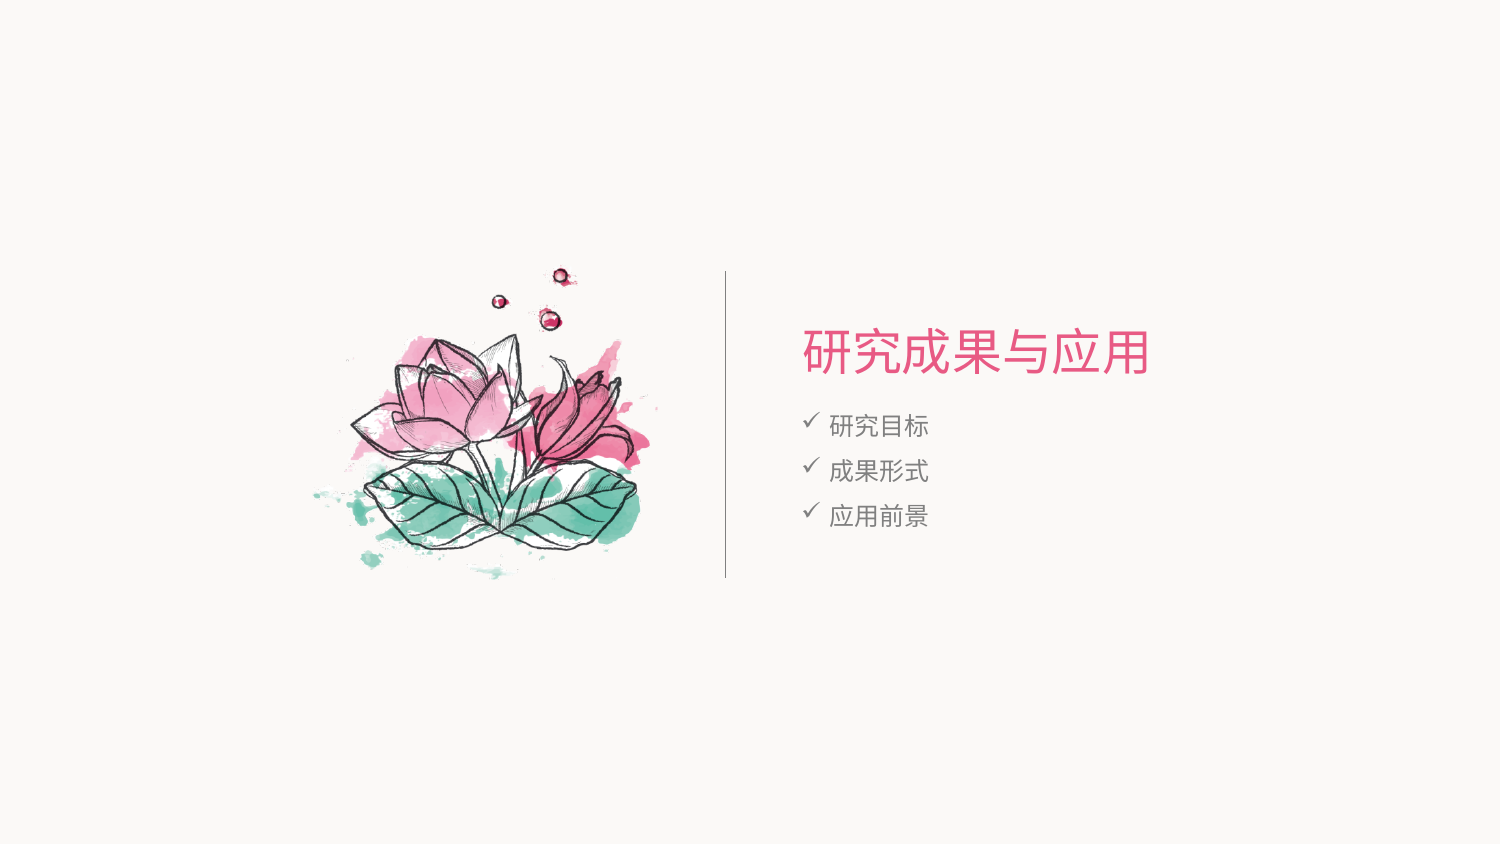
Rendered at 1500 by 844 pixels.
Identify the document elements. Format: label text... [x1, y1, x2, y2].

text_box 研究目标 成果形式 应用前景 [786, 388, 945, 538]
picture [312, 264, 659, 580]
text_box 研究成果与应用 [787, 312, 1168, 388]
